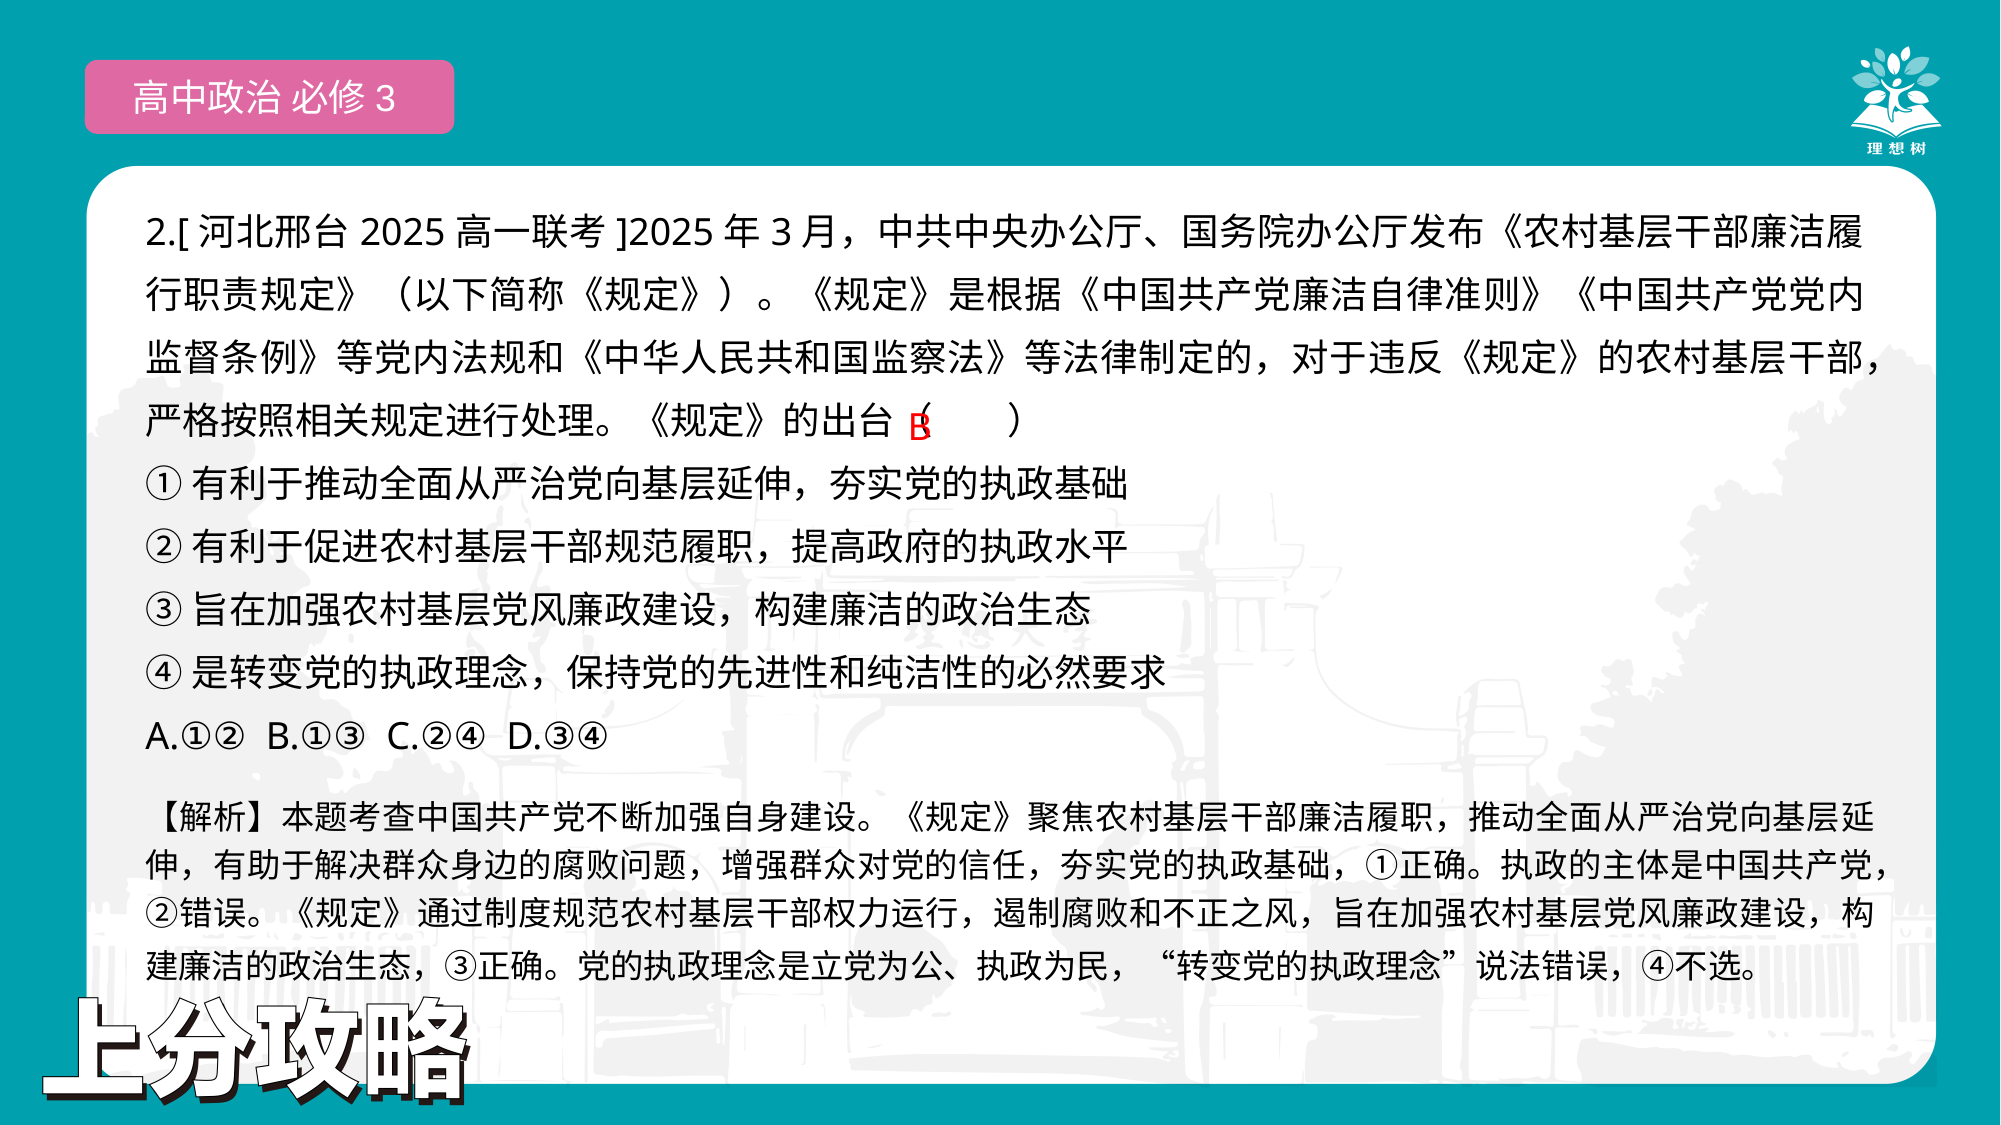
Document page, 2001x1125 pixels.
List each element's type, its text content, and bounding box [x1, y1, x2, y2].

text_box 【解析】本题考查中国共产党不断加强自身建设。《规定》聚焦农村基层干部廉洁履职，推动全面从严治党向基层延伸，有助于解决群众身边的腐败问题，增强群众对党的信任，夯实党的执政基础，①正确。执政的主体是中国共产党，②错误。《规定》通过制度规范农村基层干部权力运行，遏制腐败和不正之风，旨在加强农村基层党风廉政建设，构建廉洁的政治生态，③正确。党的执政理念是立党为公、执政为民，“转变党的执政理念”说法错误，④不选。 [130, 781, 1889, 994]
text_box 高中政治 必修3 [83, 58, 456, 135]
text_box B [883, 372, 1000, 455]
text_box 2.[河北邢台2025高一联考]2025年3月，中共中央办公厅、国务院办公厅发布《农村基层干部廉洁履行职责规定》（以下简称《规定》）。《规定》是根据《中国共产党廉洁自律准则》《中国共产党党内监督条例》等党内法规和《中华人民共和国监察法》等法律制定的，对于违反《规定》的农村基层干部，严格按照相关规定进行处理。《规定》的出台（ ） ①有利于推动全面从严治党向基层延伸，夯实党的执政基础 ②有利于促进农村基层干部规范履职，提高政府的执政水平 ③旨在加强农村基层党风廉政建设，构建廉洁的政治生态 ④是转变党的执政理念，保持党的先进性和纯洁性的必然要求 A.①② B.①③ C.②④ D.③④ [130, 183, 1880, 765]
picture [0, 0, 2001, 1125]
